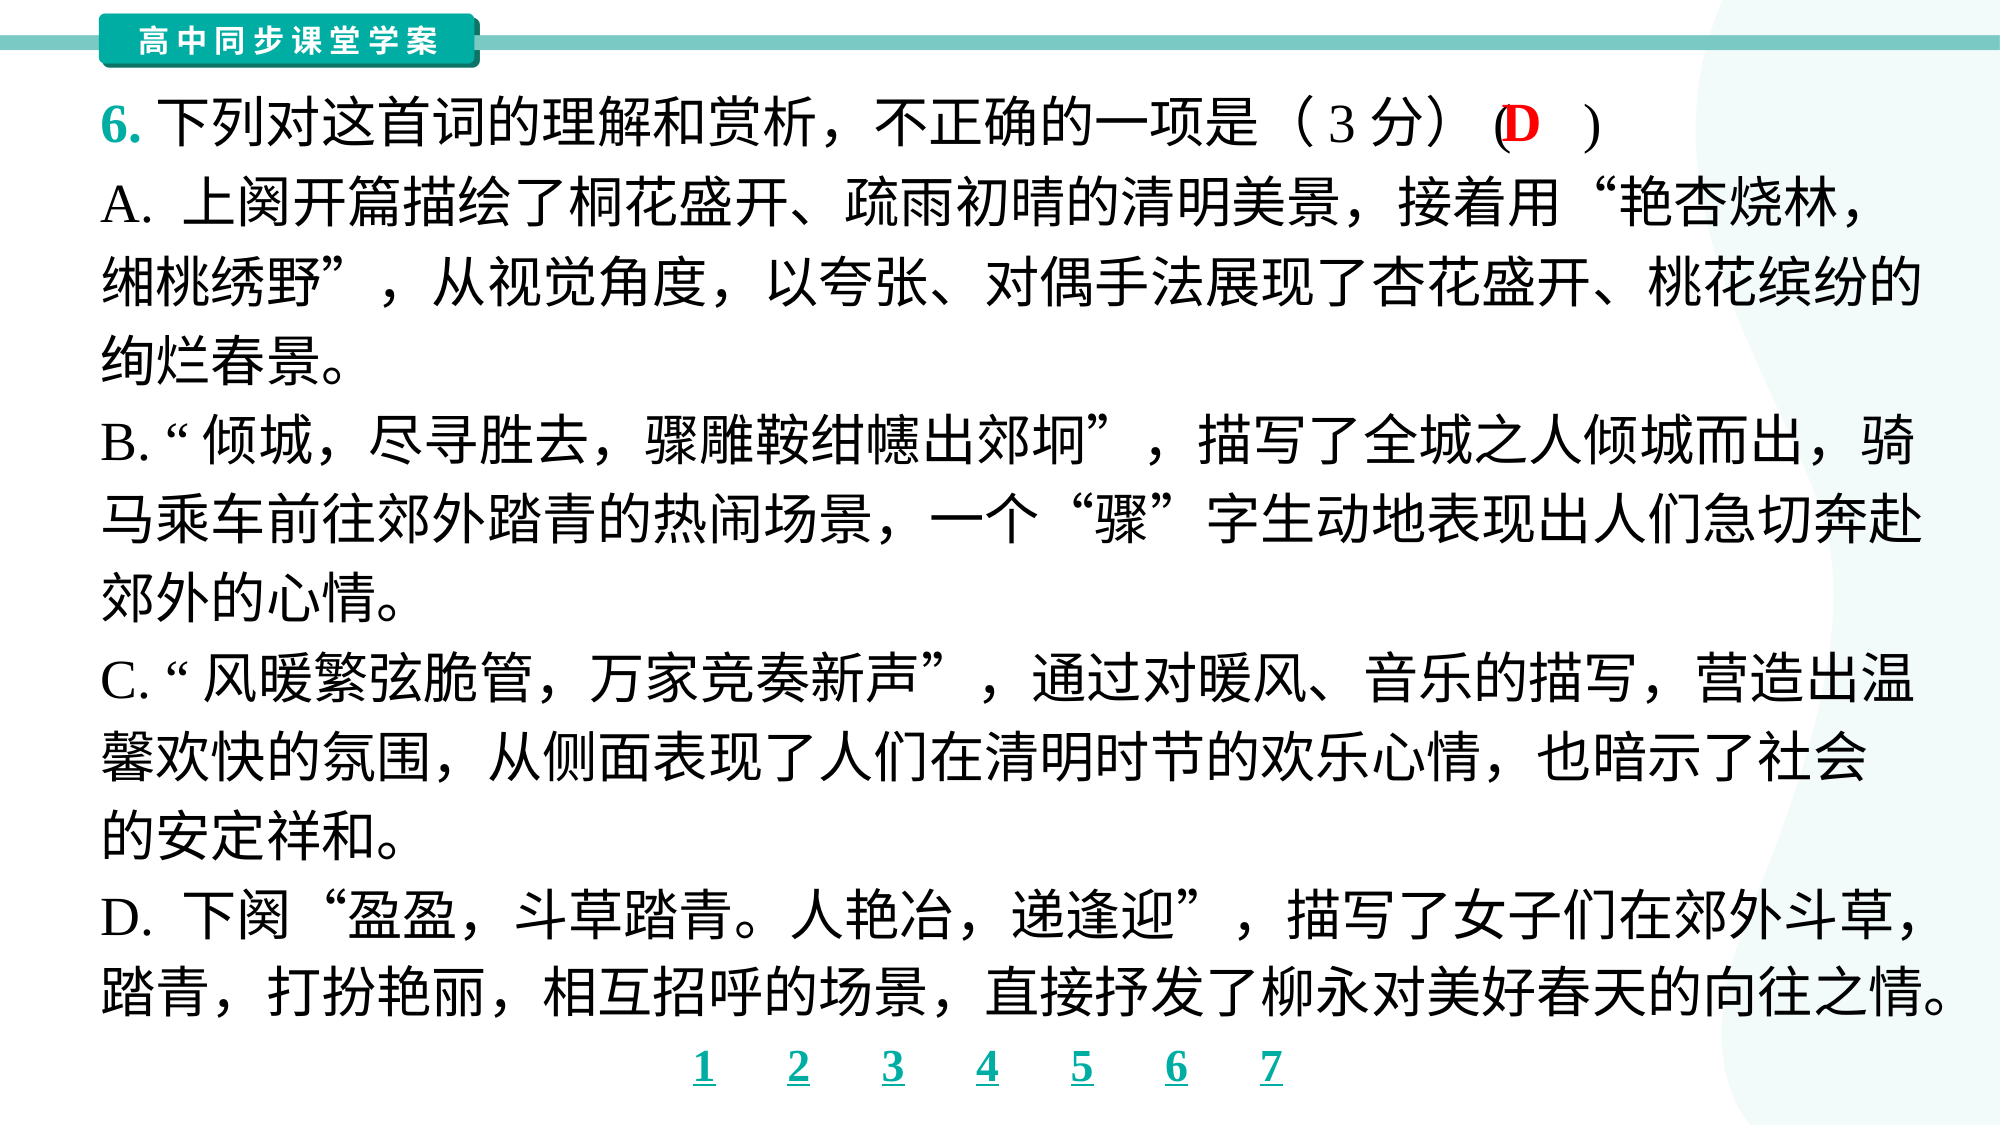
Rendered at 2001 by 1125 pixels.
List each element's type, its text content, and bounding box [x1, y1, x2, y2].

text_box 6.下列对这首词的理解和赏析，不正确的一项是（3分）( ) [100, 76, 1481, 148]
text_box 6.下列对这首词的理解和赏析，不正确的一项是（3分）( ) [1562, 76, 1899, 148]
text_box A. 上阕开篇描绘了桐花盛开、疏雨初晴的清明美景，接着用“艳杏烧林， 缃桃绣野”，从视觉角度，以夸张、对偶手法展现了杏花盛开、桃花缤纷的 绚烂春景。 B. “倾城，尽寻胜去，骤雕鞍绀幰出郊坰”，描写了全城之人倾城而出，骑 马乘车前往郊外踏青的热闹场景，一个“骤”字生动地表现出人们急切奔赴 郊外的心情。 C. “风暖繁弦脆管，万家竞奏新声”，通过对暖风、音乐的描写，营造出温 馨欢快的氛围，从侧面表现了人们在清明时节的欢乐心情，也暗示了社会 的安定祥和。 D. 下阕“盈盈，斗草踏青。人艳冶，递逢迎”，描写了女子们在郊外斗草， 踏青，打扮艳丽，相互招呼的场景，直接抒发了柳永对美好春天的向往之情。 [100, 154, 1899, 1019]
picture [0, 0, 2000, 1125]
text_box D [1481, 75, 1562, 148]
